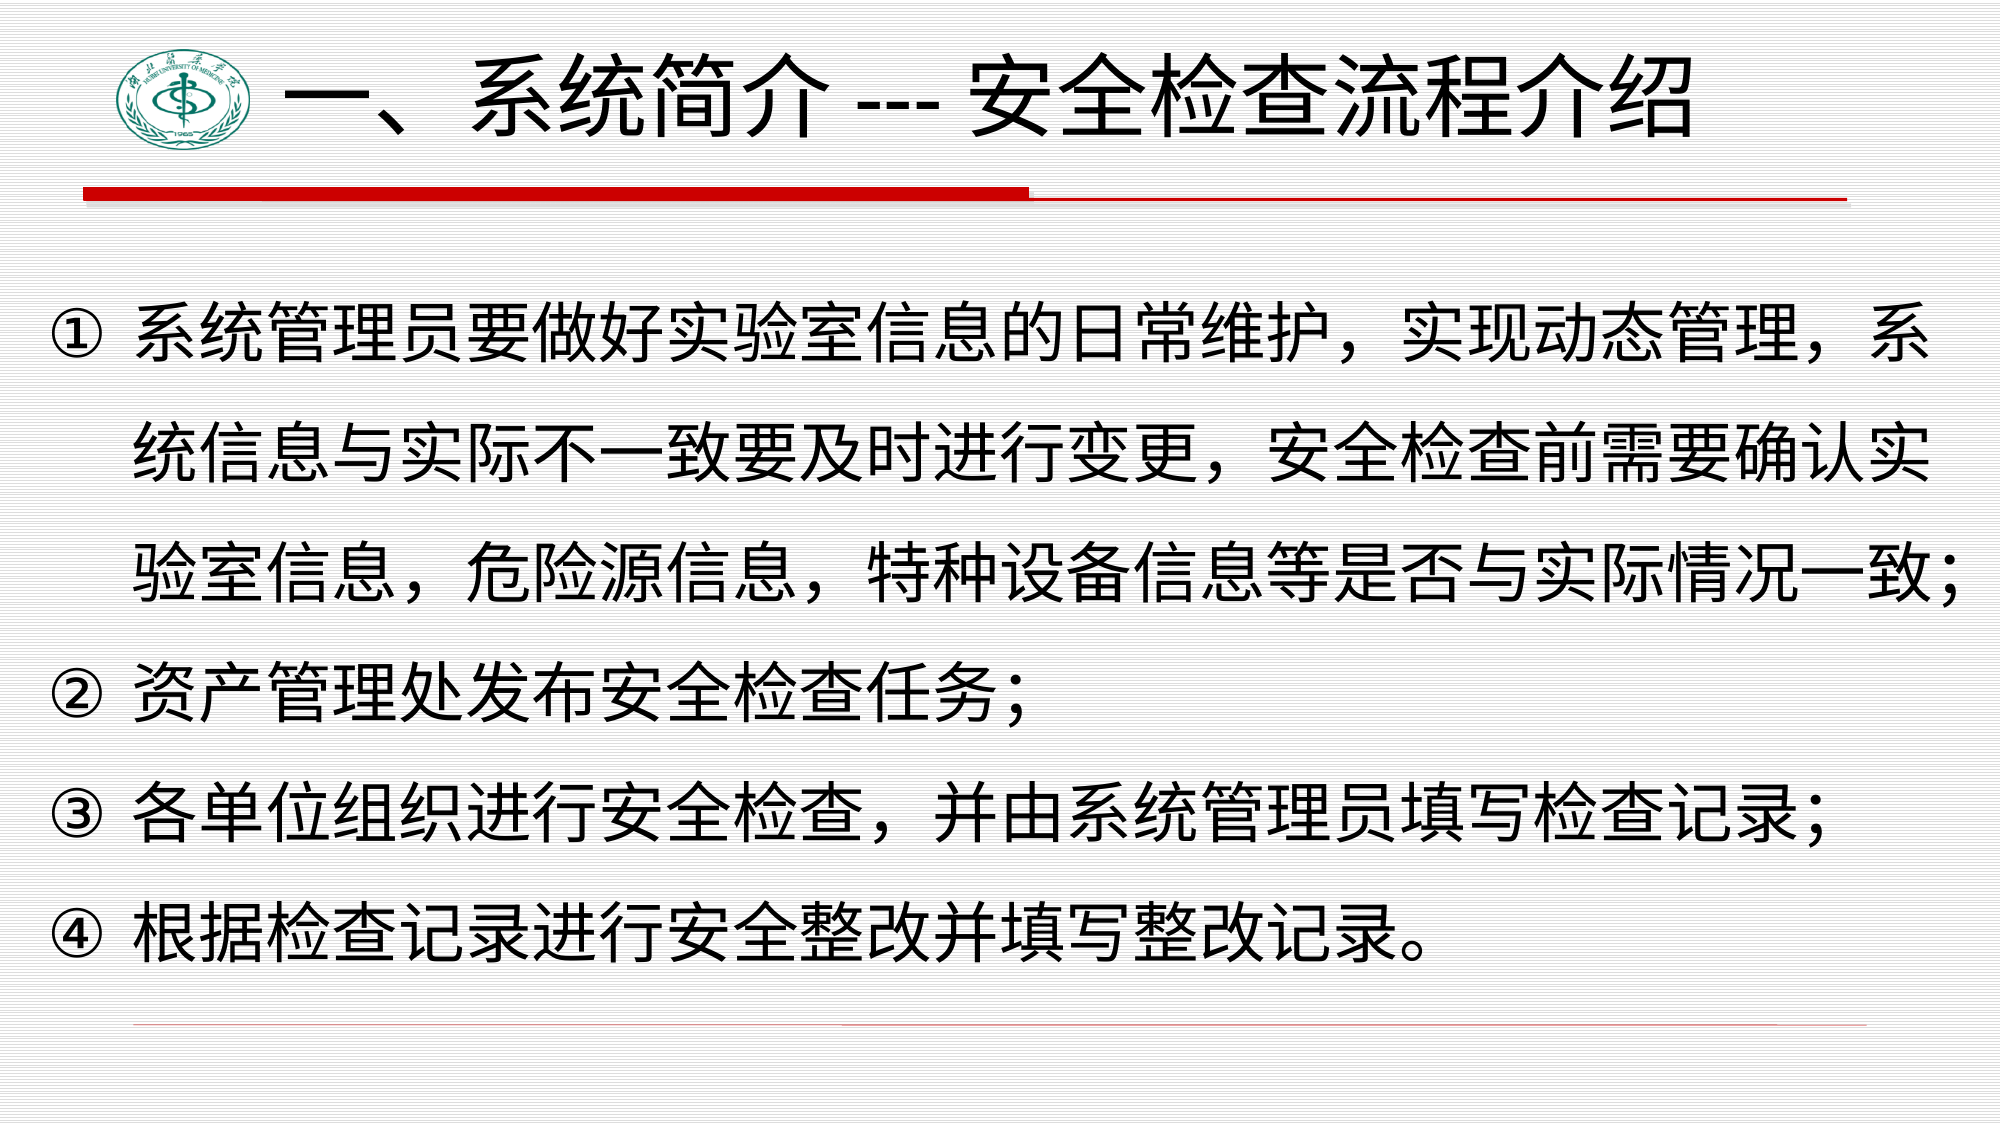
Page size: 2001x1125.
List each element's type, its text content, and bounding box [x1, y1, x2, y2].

picture [116, 49, 250, 150]
text_box 系统管理员要做好实验室信息的日常维护，实现动态管理，系统信息与实际不一致要及时进行变更，安全检查前需要确认实验室信息，危险源信息，特种设备信息等是否与实际情况一致； 资产管理处发布安全检查任务； 各单位组织进行安全检查，并由系统管理员填写检查记录； 根据检查记录进行安全整改并填写整改记录。 [32, 243, 2000, 984]
text_box 一、系统简介---安全检查流程介绍 [266, 0, 1872, 188]
